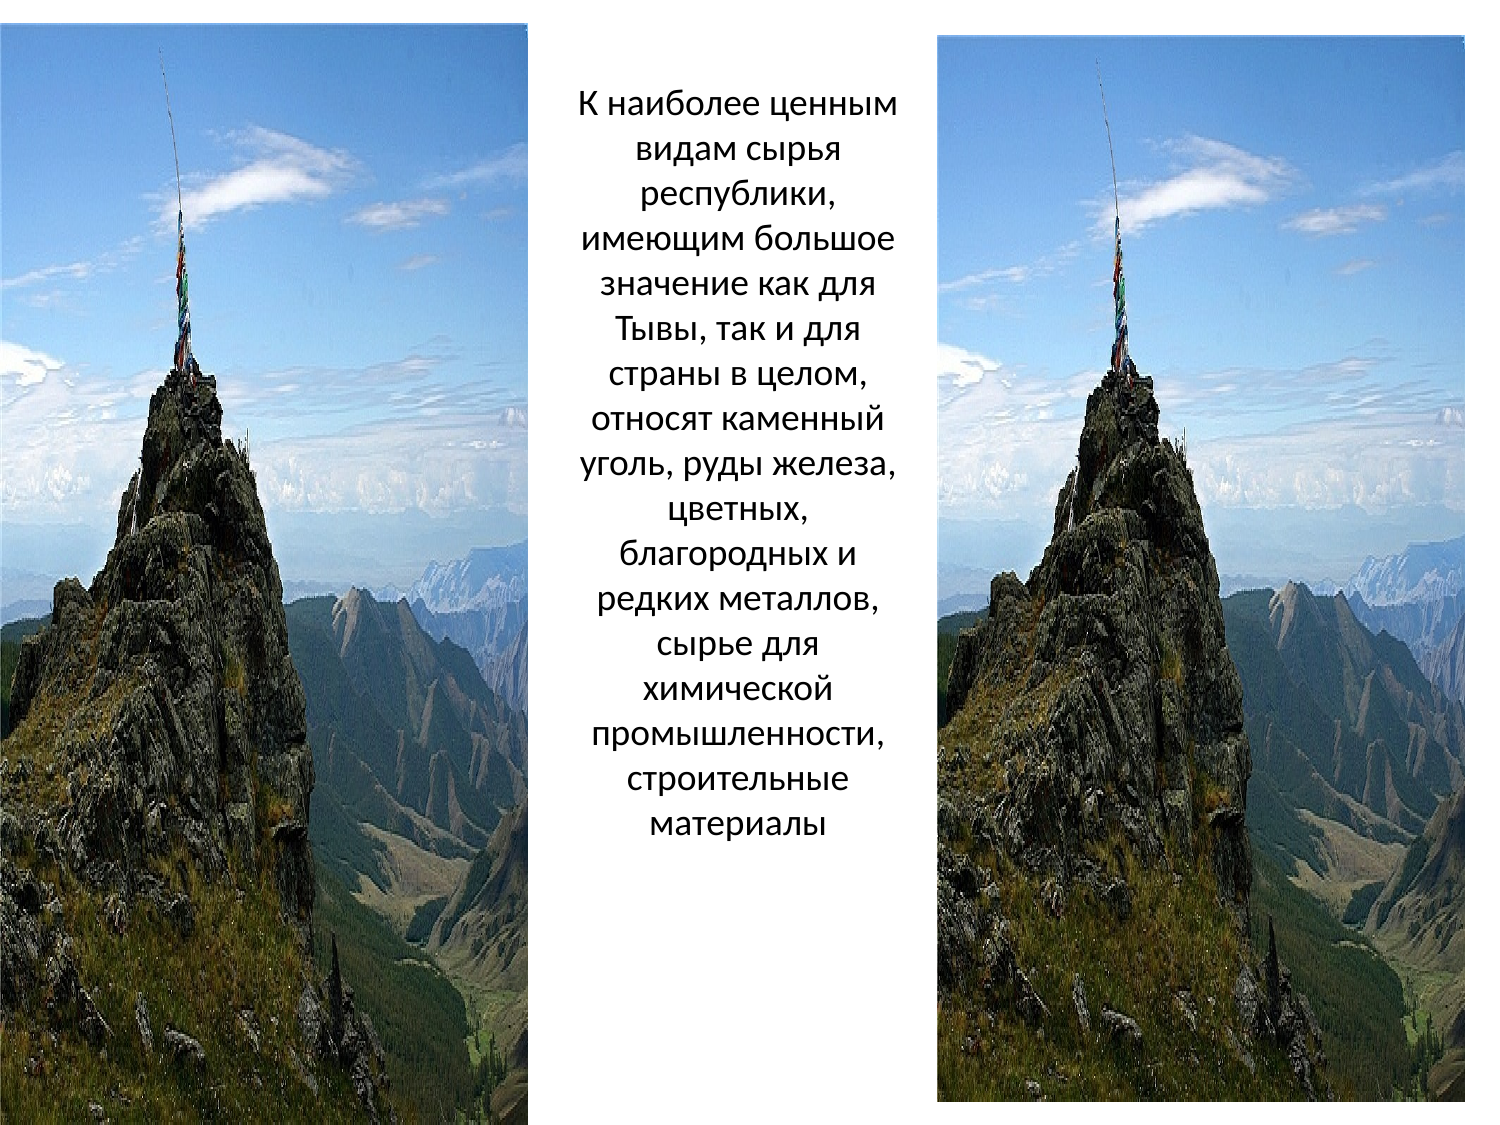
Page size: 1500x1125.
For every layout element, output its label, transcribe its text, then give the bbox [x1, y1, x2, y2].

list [0, 23, 528, 1125]
picture [937, 35, 1465, 1102]
text_box К наиболее ценным видам сырья республики, имеющим большое значение как для Тывы, так и для страны в целом, относят каменный уголь, руды железа, цветных, благородных и редких металлов, сырье для химической промышленности, строительные материалы [550, 70, 926, 850]
